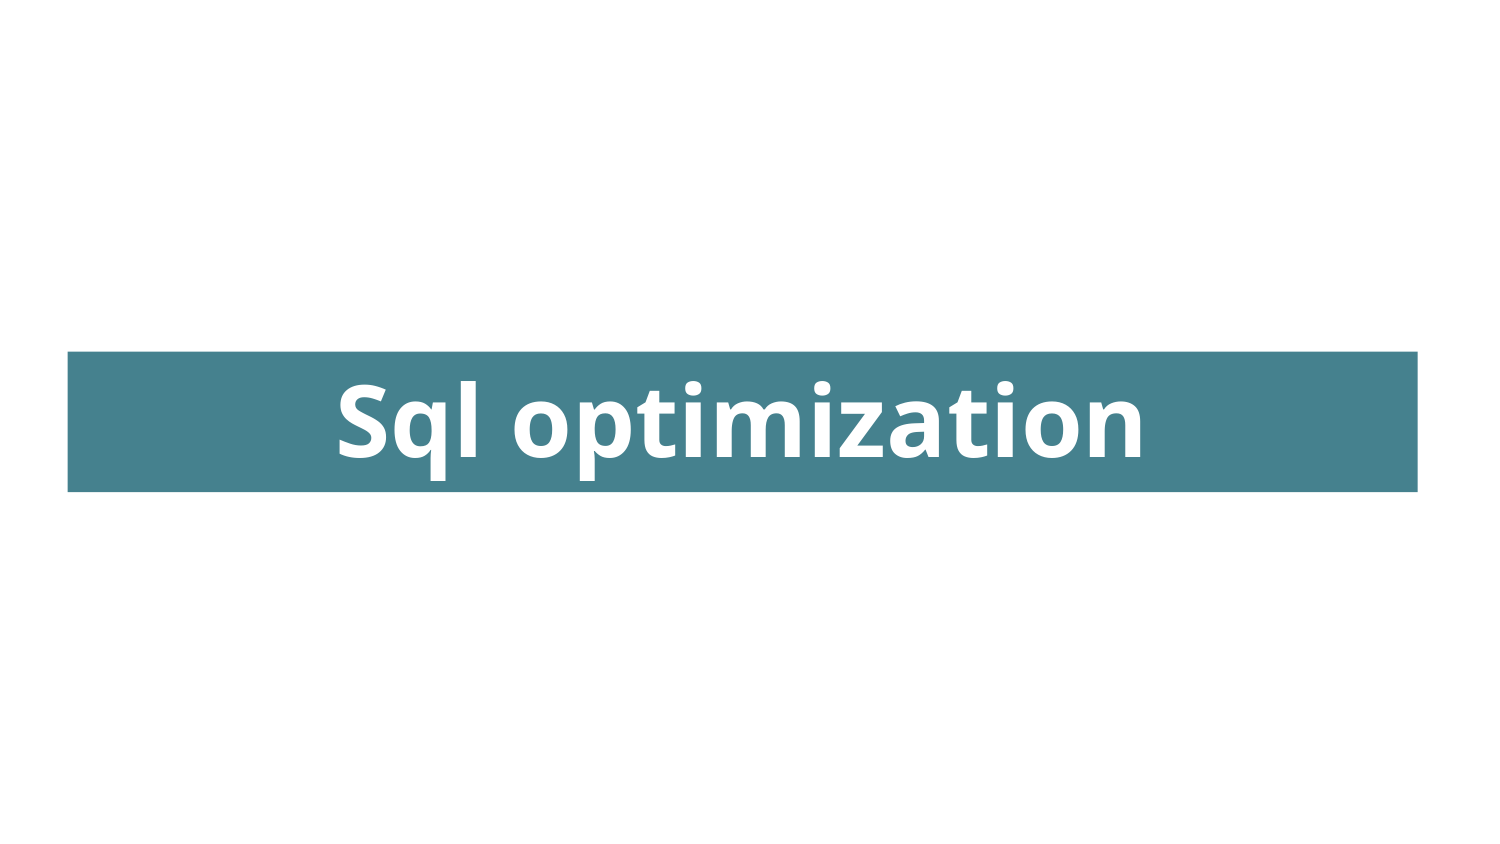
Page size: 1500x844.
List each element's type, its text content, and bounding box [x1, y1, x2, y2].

title Sql optimization [67, 351, 1418, 493]
